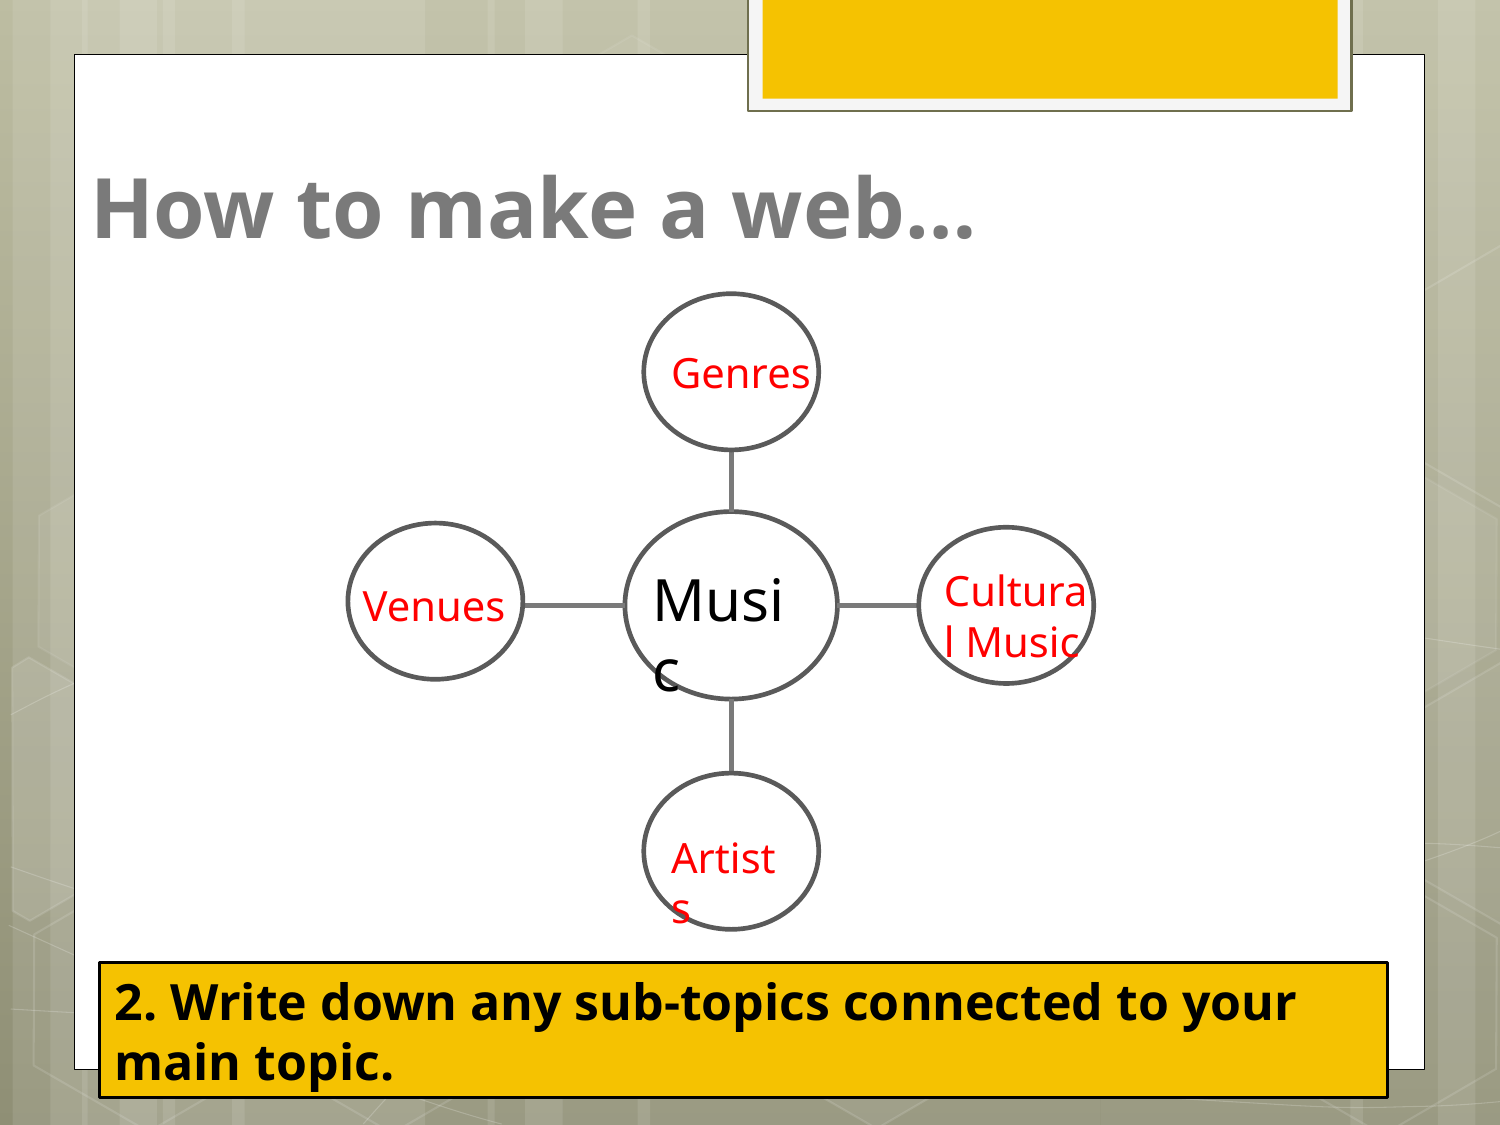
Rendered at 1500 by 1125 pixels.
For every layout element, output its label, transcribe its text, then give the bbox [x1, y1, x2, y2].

text_box [935, 525, 1077, 557]
text_box 2. Write down any sub-topics connected to your main topic. [99, 962, 1388, 1098]
text_box [959, 673, 1053, 685]
text_box Genres [656, 339, 832, 404]
text_box [639, 510, 824, 556]
text_box Artists [656, 824, 800, 940]
text_box [352, 521, 518, 572]
text_box [642, 771, 821, 902]
text_box [623, 559, 637, 652]
text_box [917, 566, 929, 645]
text_box Cultural Music [929, 557, 1105, 673]
text_box [642, 292, 813, 452]
text_box [825, 558, 839, 652]
text_box [356, 638, 515, 681]
text_box Venues [347, 572, 523, 638]
text_box How to make a web… [75, 62, 1315, 263]
text_box Music [637, 556, 825, 711]
